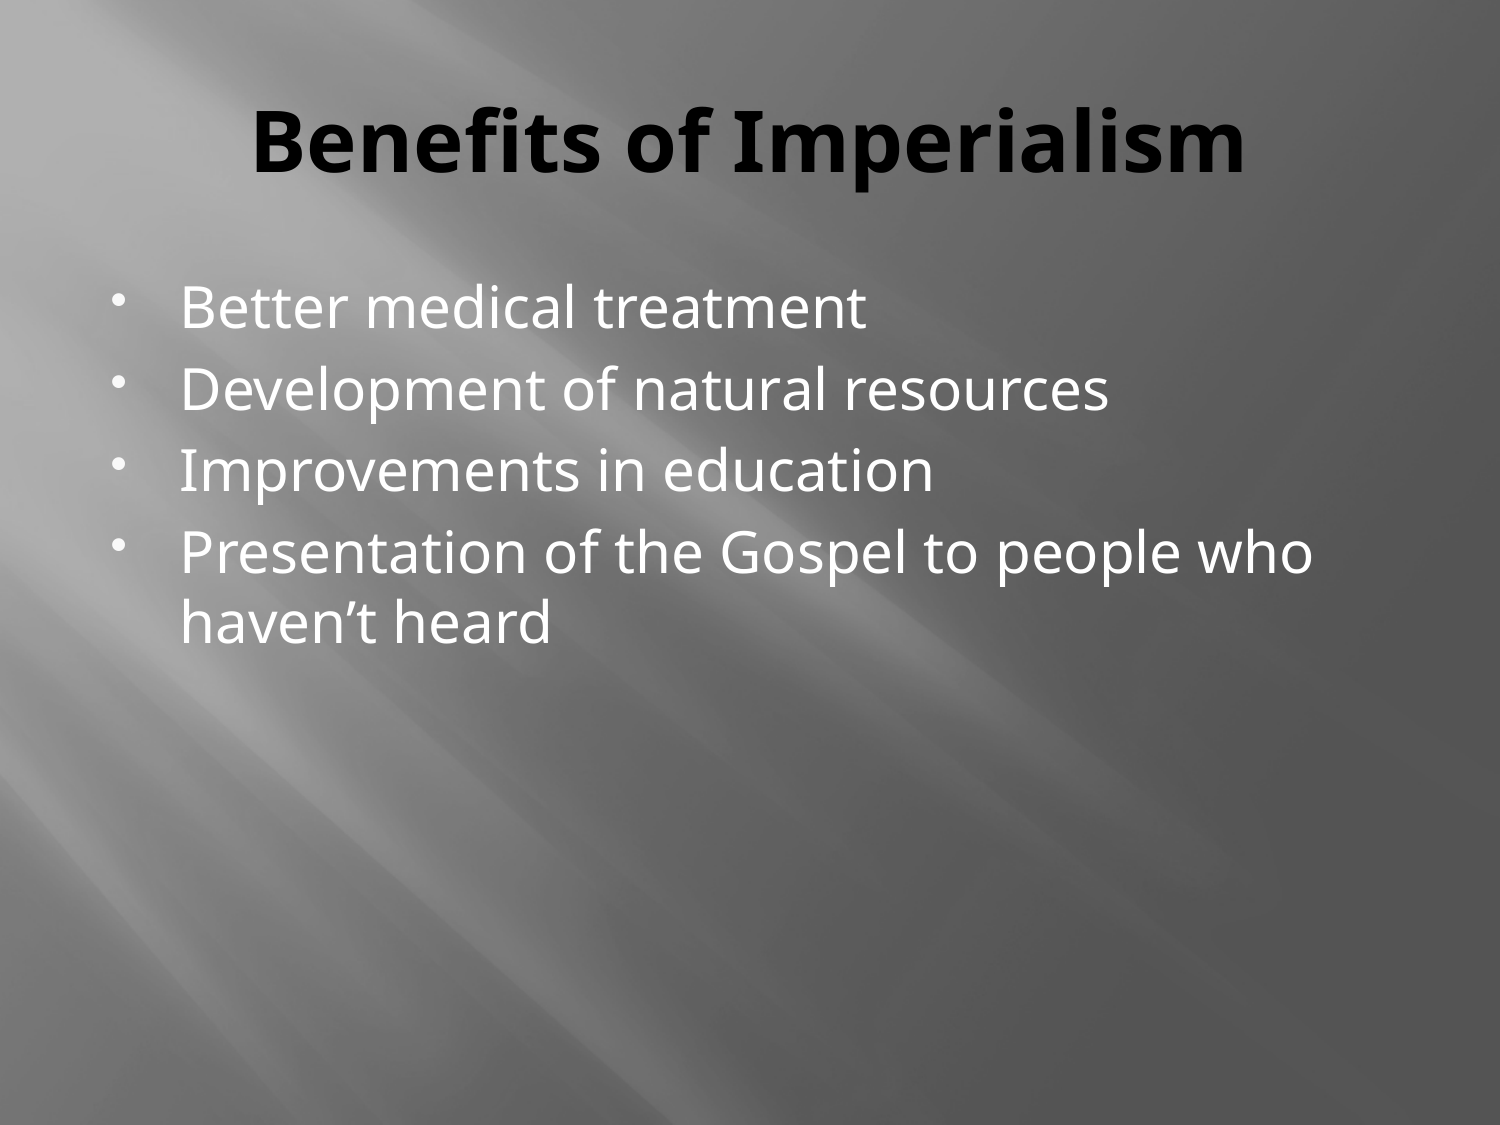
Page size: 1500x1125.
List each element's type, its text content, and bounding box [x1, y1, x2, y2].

title Benefits of Imperialism [75, 45, 1425, 233]
list Better medical treatment Development of natural resources Improvements in education Presentation of the Gospel to people who haven’t heard [75, 262, 1425, 1035]
